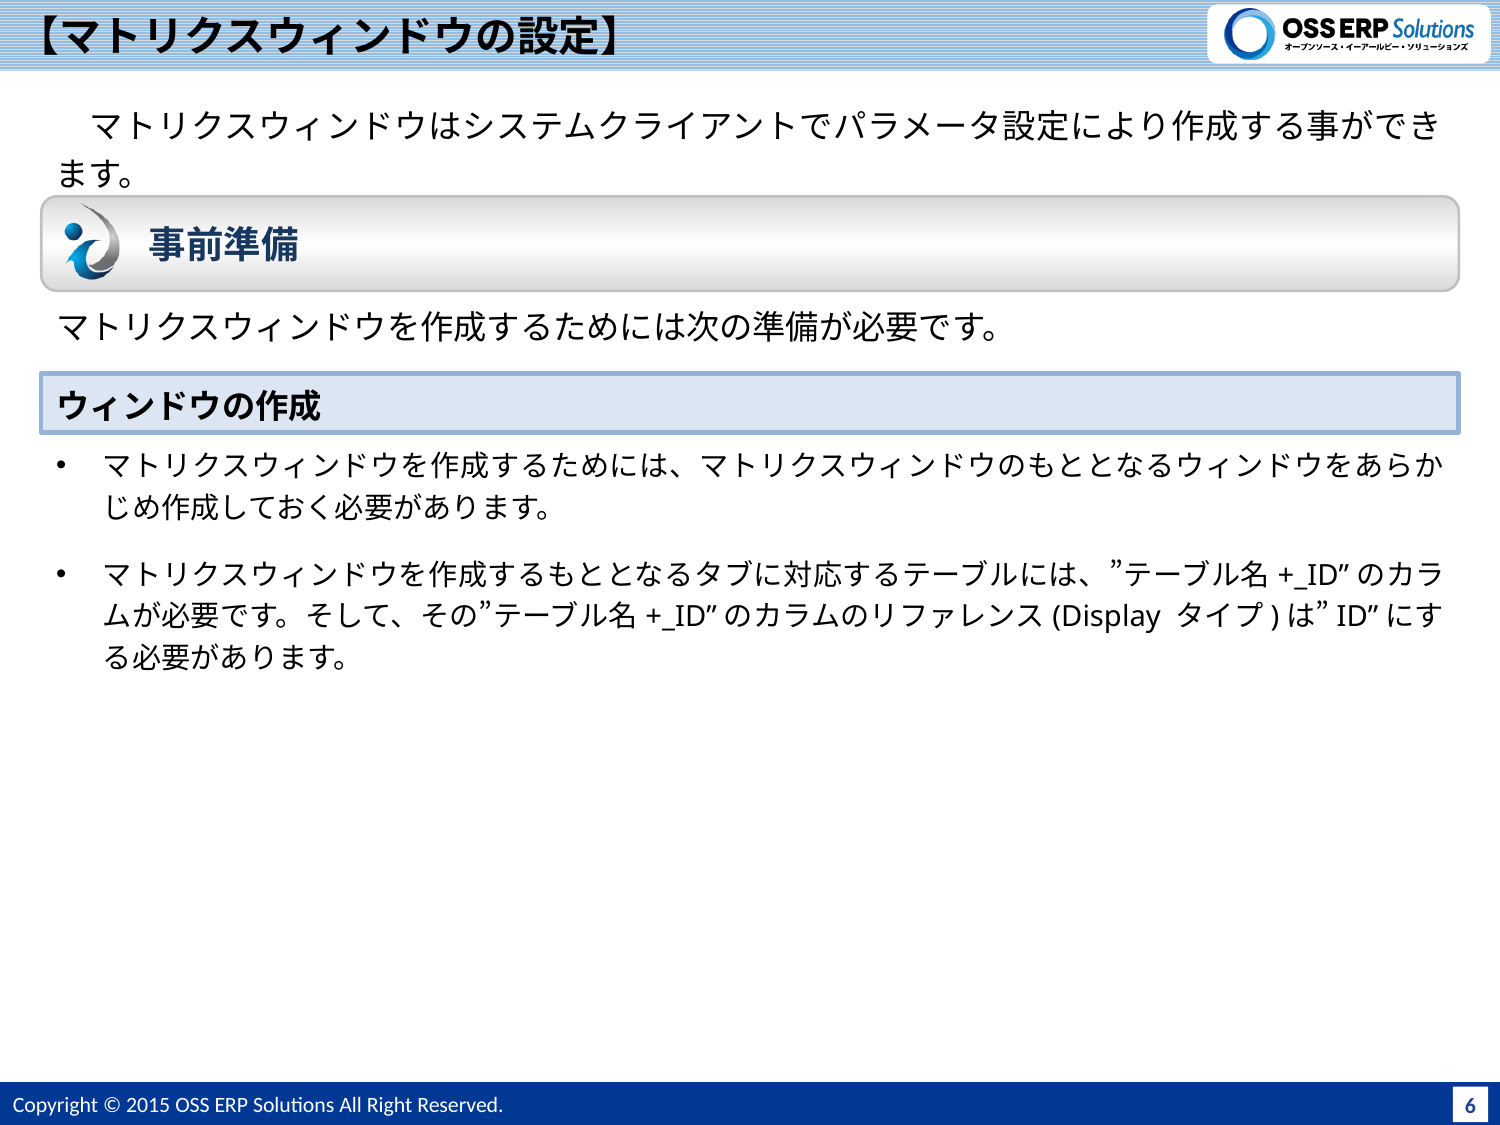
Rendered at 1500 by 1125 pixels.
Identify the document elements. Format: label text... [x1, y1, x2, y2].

text_box 事前準備 [41, 196, 1459, 291]
picture [52, 203, 125, 283]
text_box ウィンドウの作成 [39, 371, 1461, 435]
text_box マトリクスウィンドウはシステムクライアントでパラメータ設定により作成する事ができます。 [39, 88, 1461, 222]
title 【マトリクスウィンドウの設定】 [2, 0, 1353, 70]
picture [1353, 8, 1474, 60]
text_box マトリクスウィンドウを作成するためには、マトリクスウィンドウのもととなるウィンドウをあらかじめ作成しておく必要があります。 マトリクスウィンドウを作成するもととなるタブに対応するテーブルには、”テーブル名+_ID”のカラムが必要です。そして、その”テーブル名+_ID”のカラムのリファレンス(Display タイプ)は”ID”にする必要があります。 [39, 435, 1461, 754]
text_box マトリクスウィンドウを作成するためには次の準備が必要です。 [39, 289, 1461, 371]
